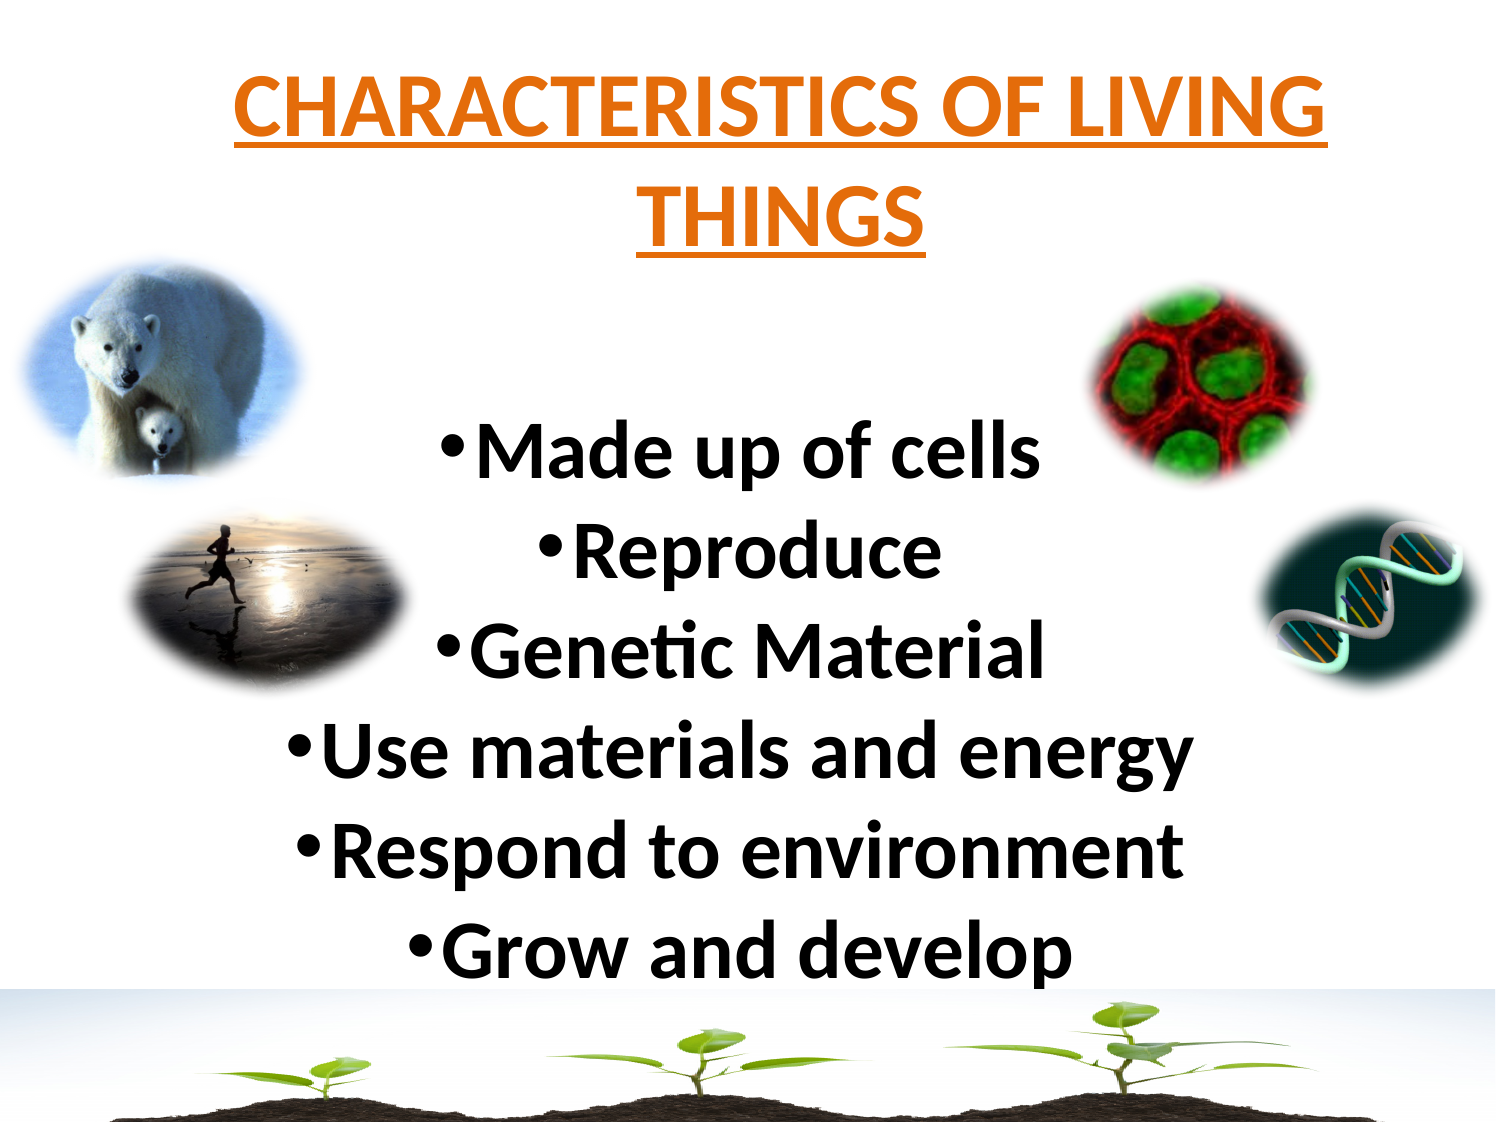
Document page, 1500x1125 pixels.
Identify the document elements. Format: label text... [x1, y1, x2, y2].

picture [1074, 273, 1496, 703]
text_box CHARACTERISTICS OF LIVING THINGS [162, 35, 1400, 274]
picture [6, 246, 424, 703]
picture [0, 988, 1496, 1123]
text_box Made up of cells Reproduce Genetic Material Use materials and energy Respond to environment Grow and develop [137, 387, 1350, 987]
